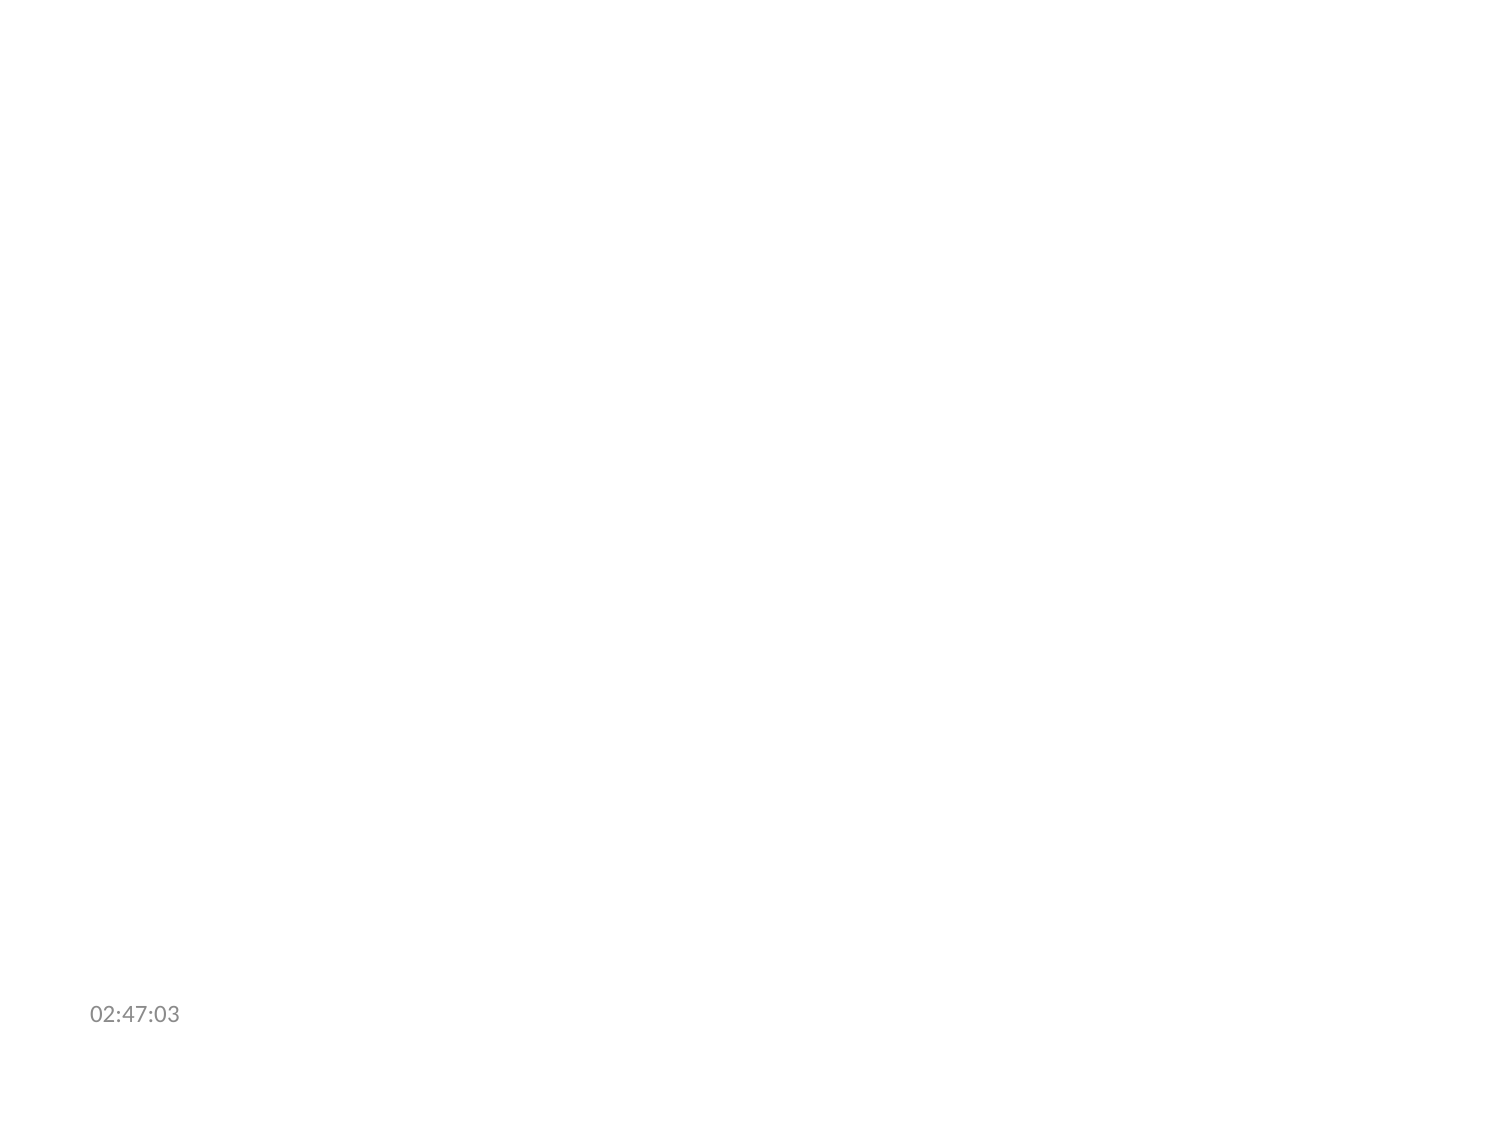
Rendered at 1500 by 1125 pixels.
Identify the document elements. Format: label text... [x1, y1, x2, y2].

text_box 15:35:09 [75, 982, 425, 1043]
